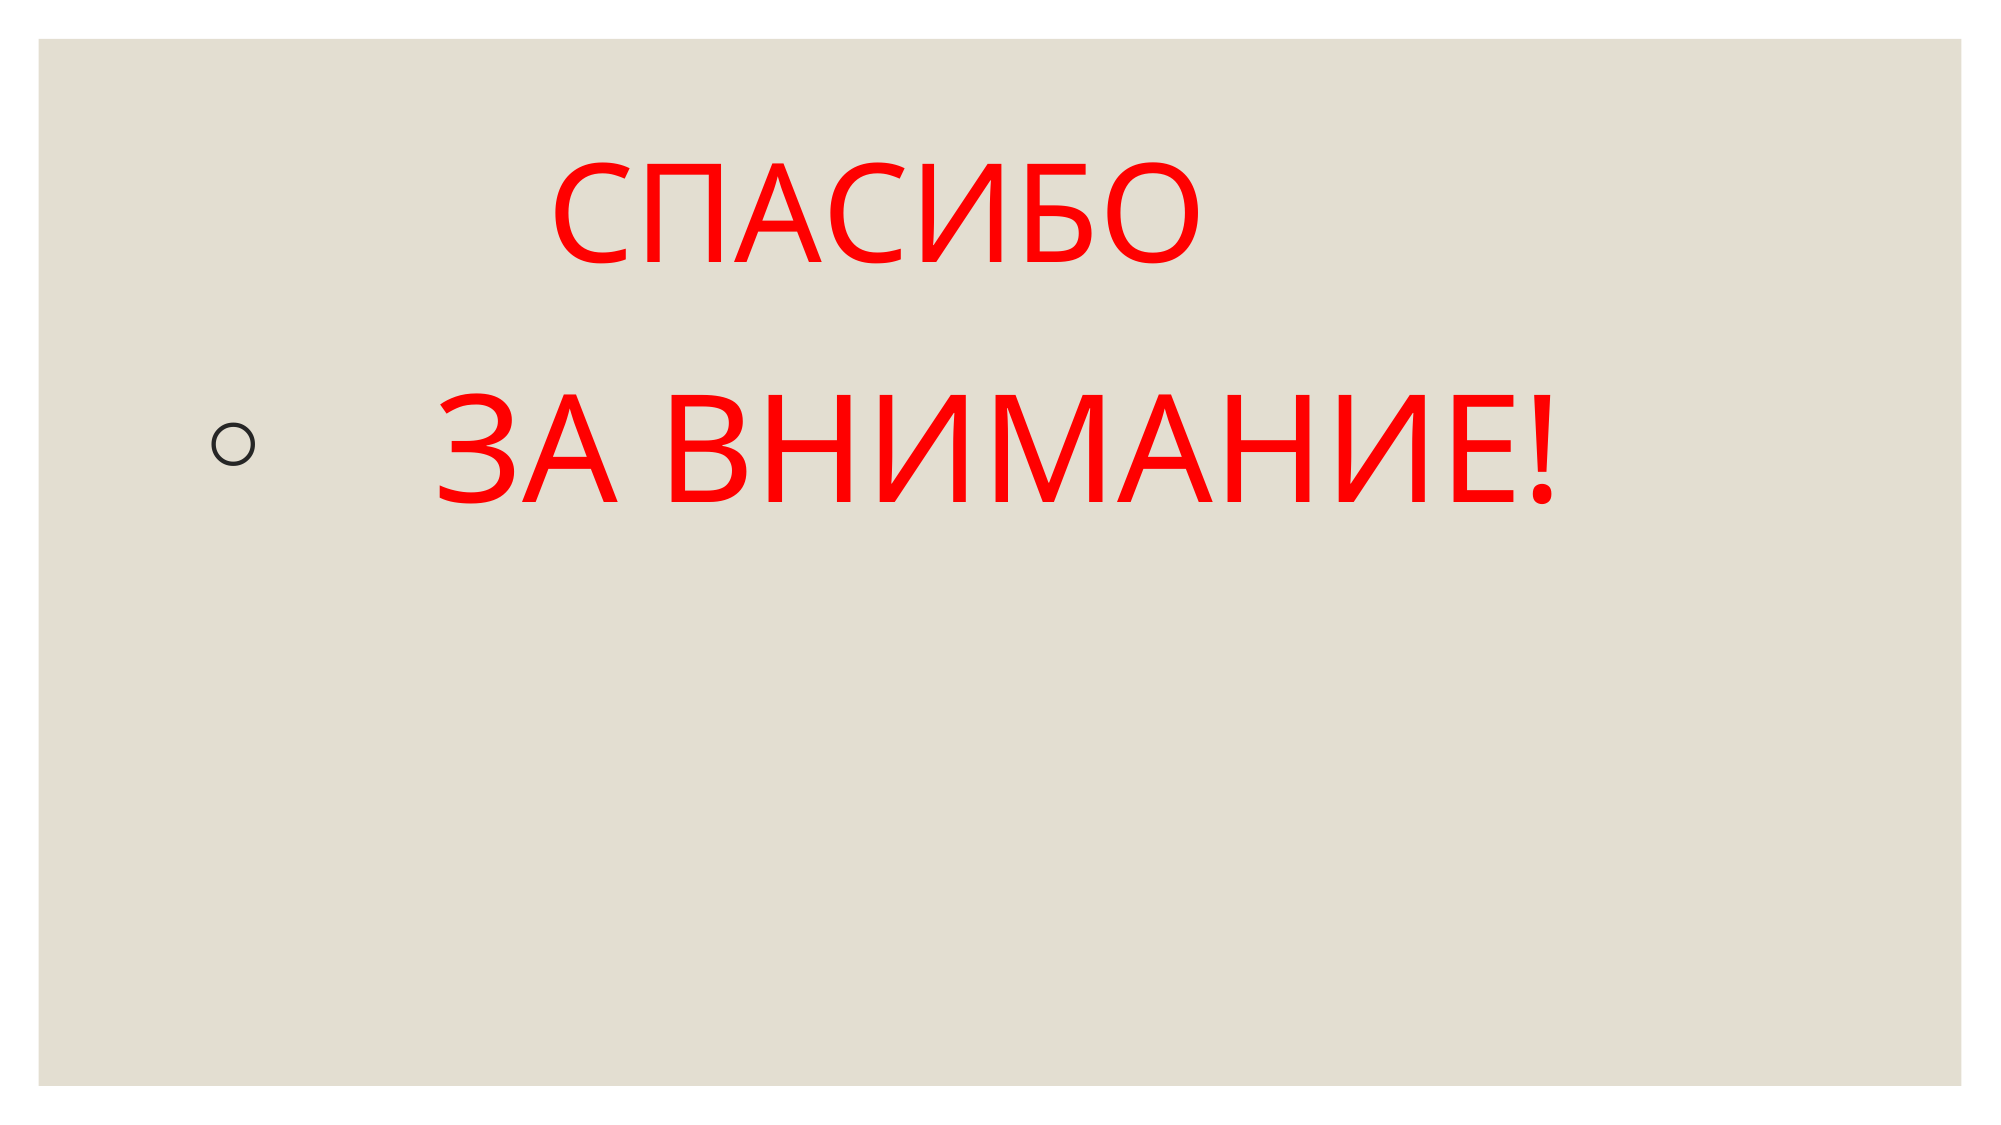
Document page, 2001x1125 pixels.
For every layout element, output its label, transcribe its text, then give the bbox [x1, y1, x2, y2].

list ЗА ВНИМАНИЕ! [174, 345, 1825, 990]
title СПАСИБО [174, 105, 1825, 331]
